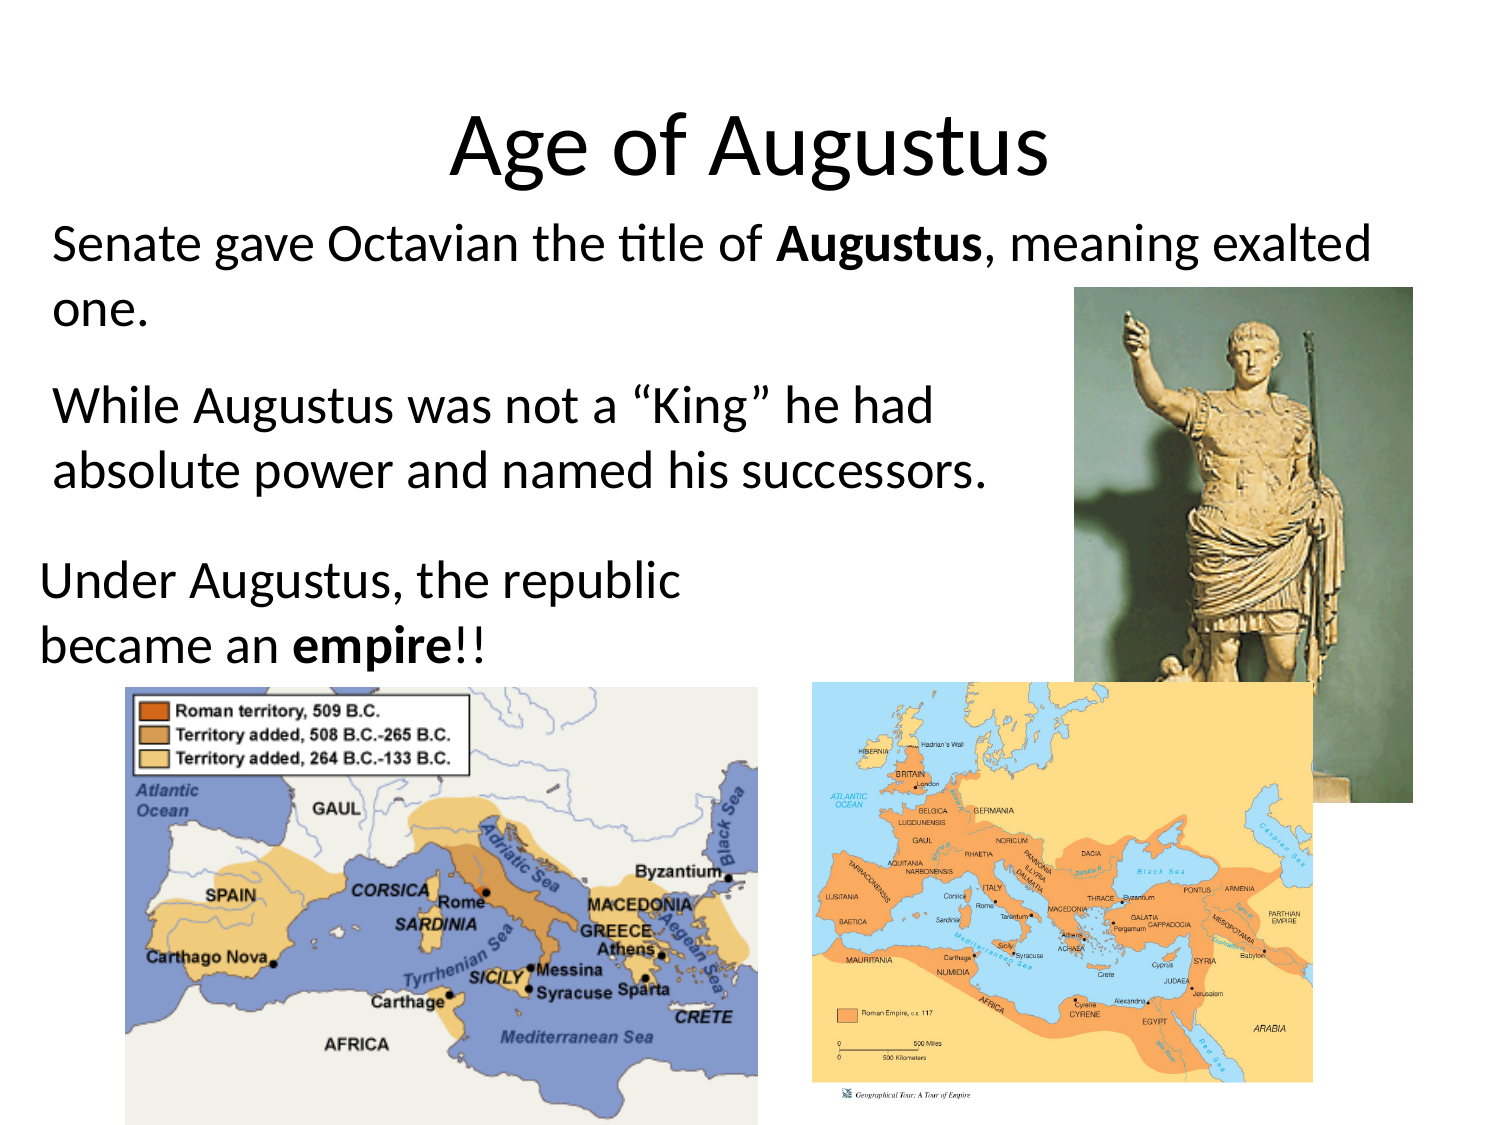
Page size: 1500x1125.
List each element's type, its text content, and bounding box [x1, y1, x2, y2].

title Age of Augustus [75, 45, 1425, 199]
text_box Senate gave Octavian the title of Augustus, meaning exalted one. [37, 199, 1463, 345]
text_box Under Augustus, the republic became an empire!! [24, 537, 775, 683]
picture [812, 287, 1413, 1125]
picture [124, 687, 759, 1125]
text_box While Augustus was not a “King” he had absolute power and named his successors. [37, 362, 1069, 508]
